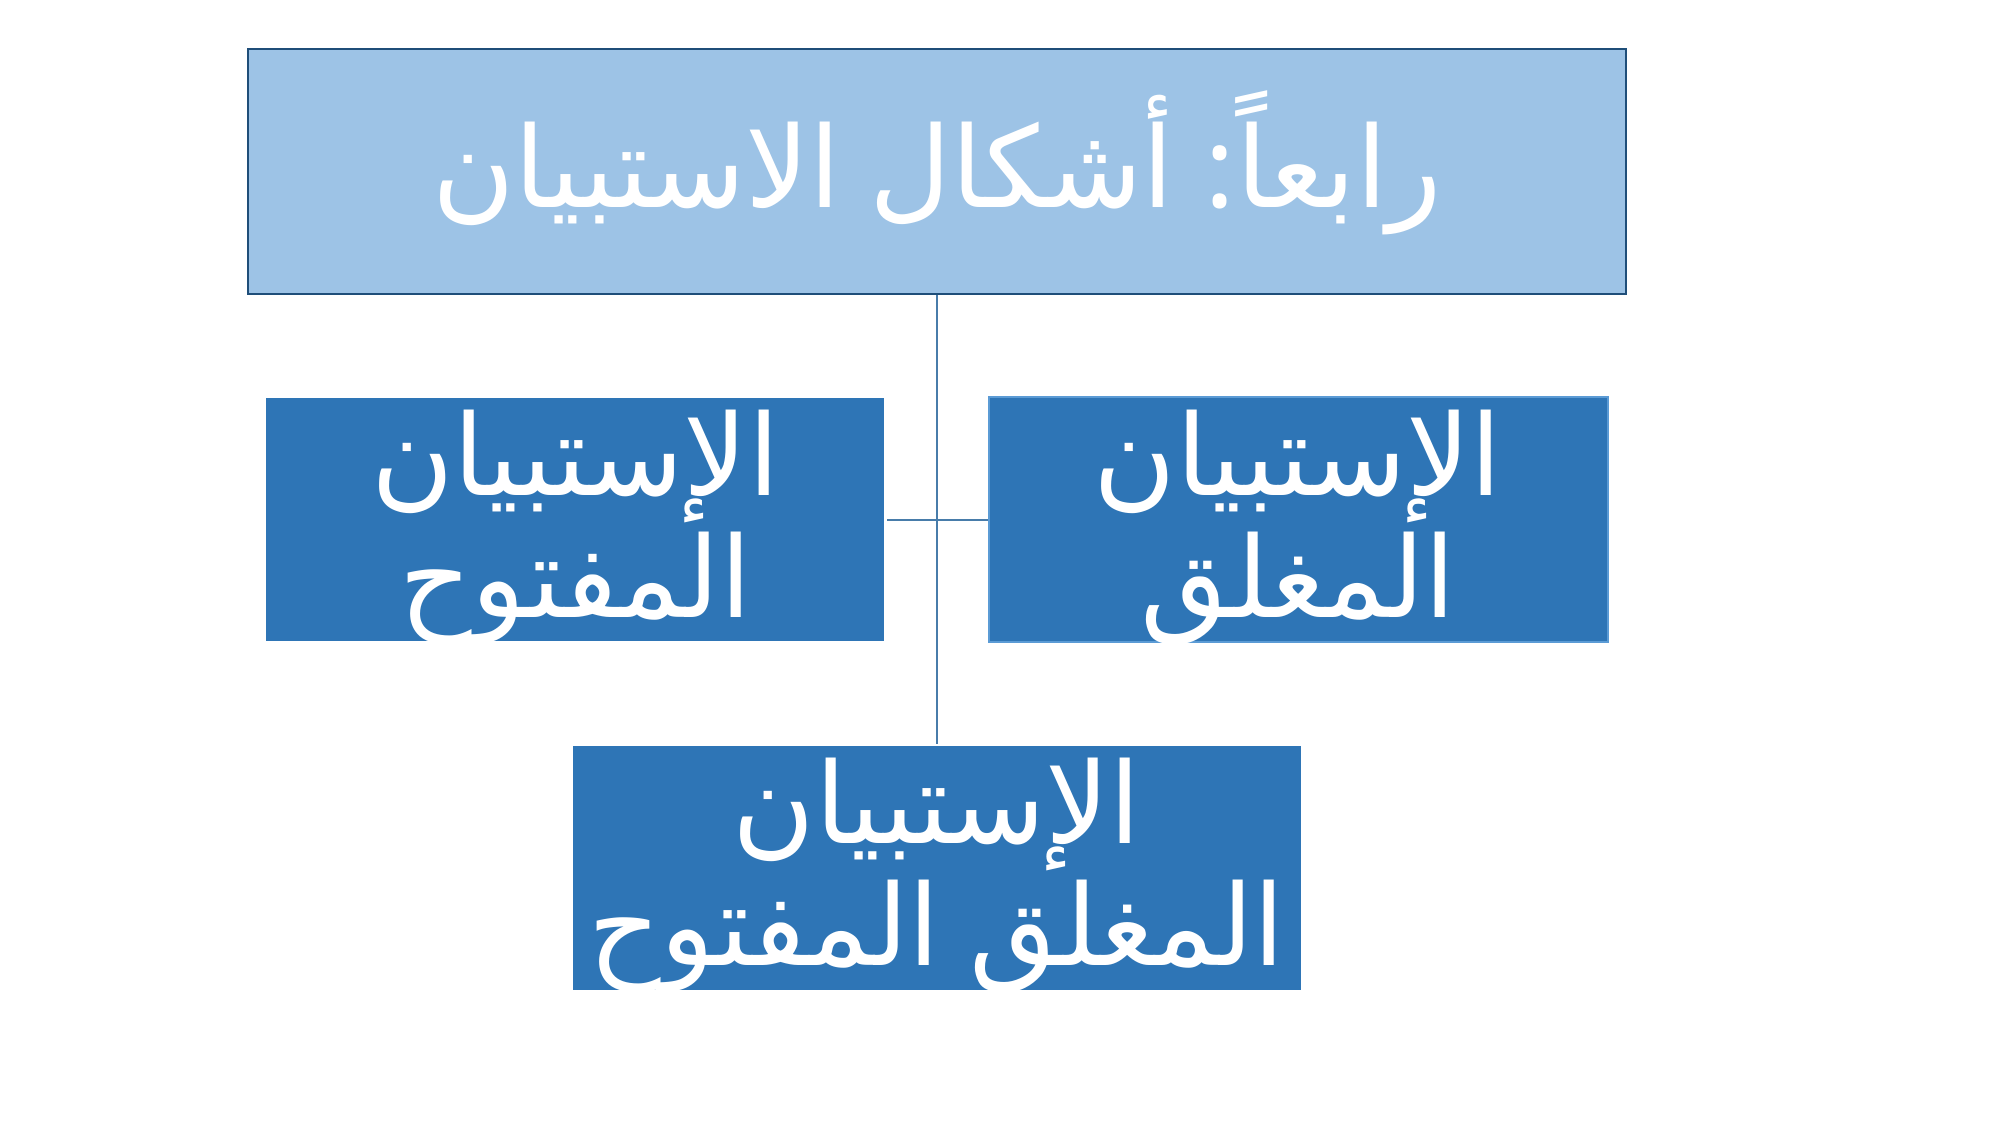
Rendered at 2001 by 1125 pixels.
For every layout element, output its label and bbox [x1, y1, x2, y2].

list [111, 48, 1764, 992]
